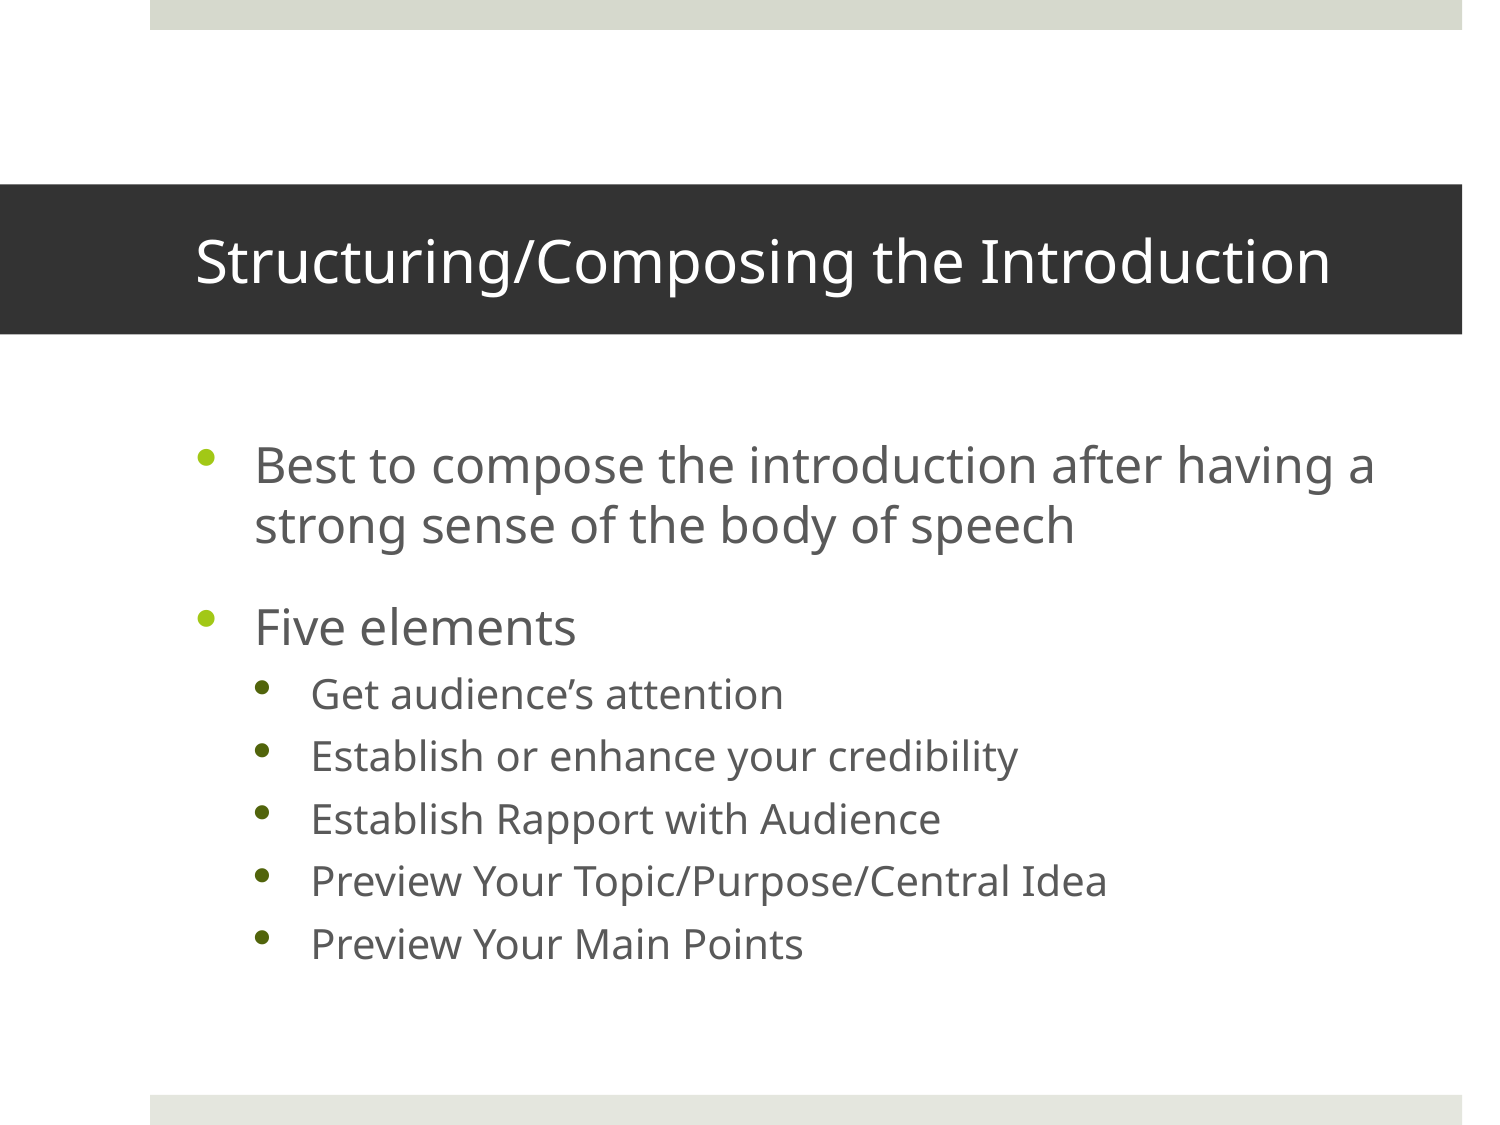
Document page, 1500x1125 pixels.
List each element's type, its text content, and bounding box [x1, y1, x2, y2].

title Structuring/Composing the Introduction [0, 184, 1463, 335]
list Best to compose the introduction after having a strong sense of the body of speech Five elements Get audience’s attention Establish or enhance your credibility Establish Rapport with Audience Preview Your Topic/Purpose/Central Idea Preview Your Main Points [182, 425, 1432, 1028]
